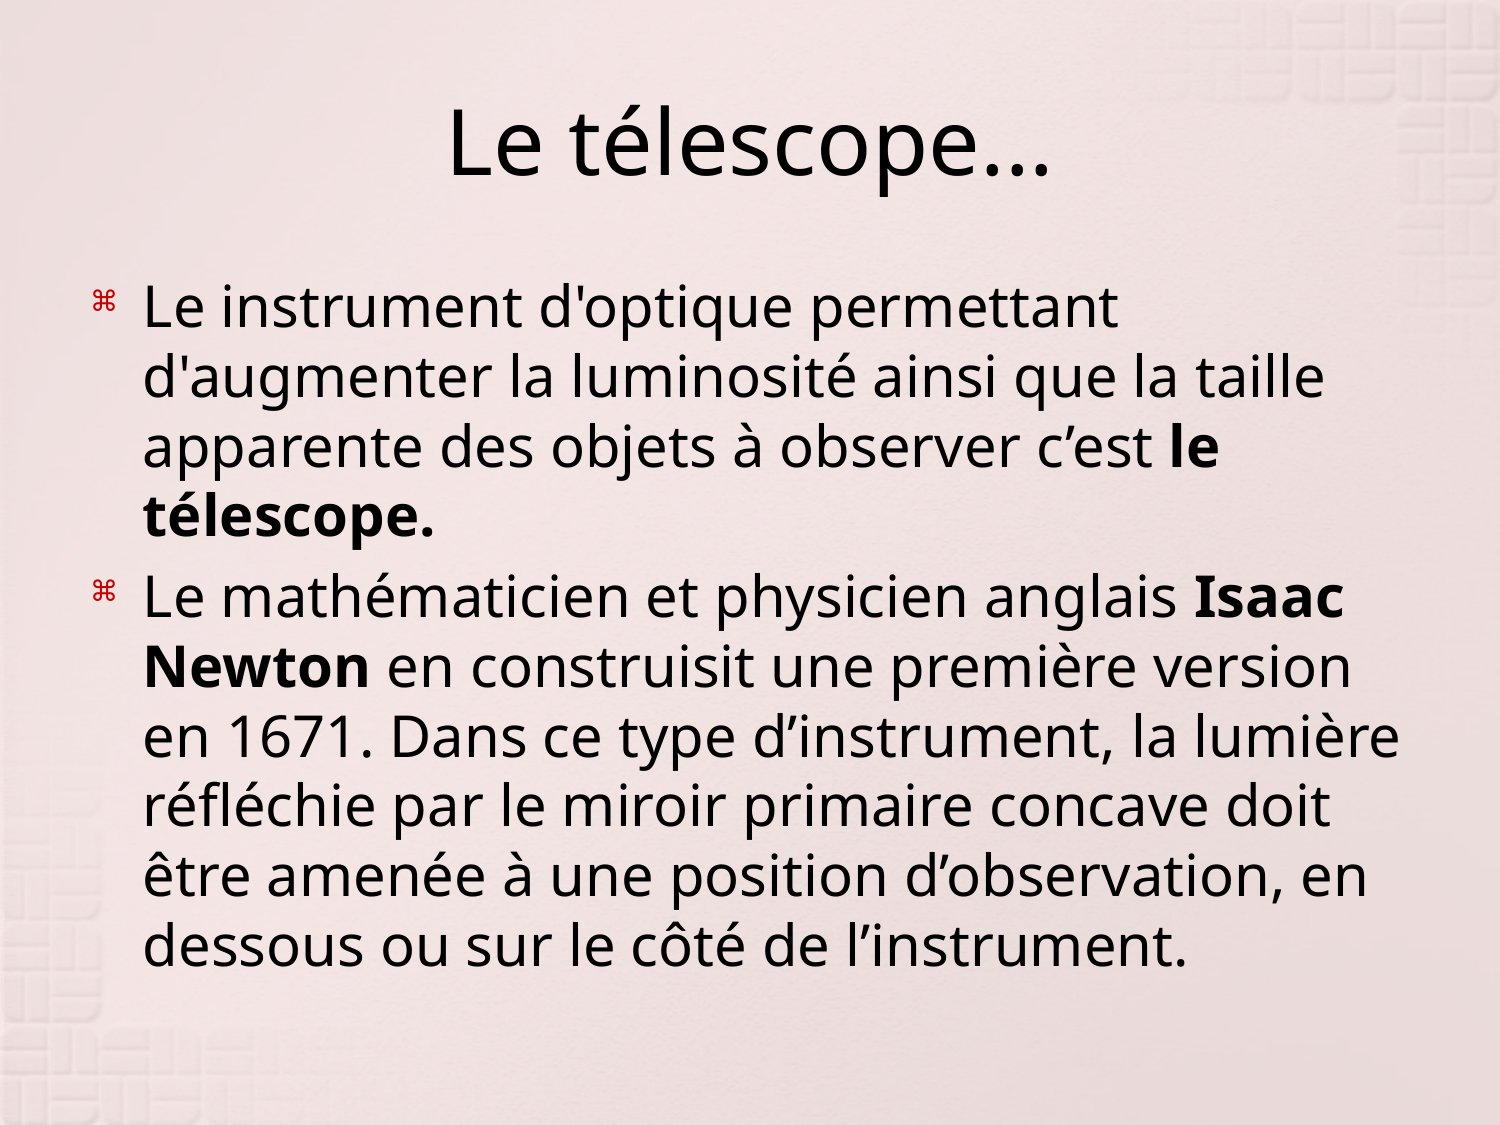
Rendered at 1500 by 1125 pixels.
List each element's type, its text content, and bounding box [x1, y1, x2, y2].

title Le télescope... [75, 45, 1425, 233]
list Le instrument d'optique permettant d'augmenter la luminosité ainsi que la taille apparente des objets à observer c’est le télescope. Le mathématicien et physicien anglais Isaac Newton en construisit une première version en 1671. Dans ce type d’instrument, la lumière réfléchie par le miroir primaire concave doit être amenée à une position d’observation, en dessous ou sur le côté de l’instrument. [75, 262, 1425, 1005]
